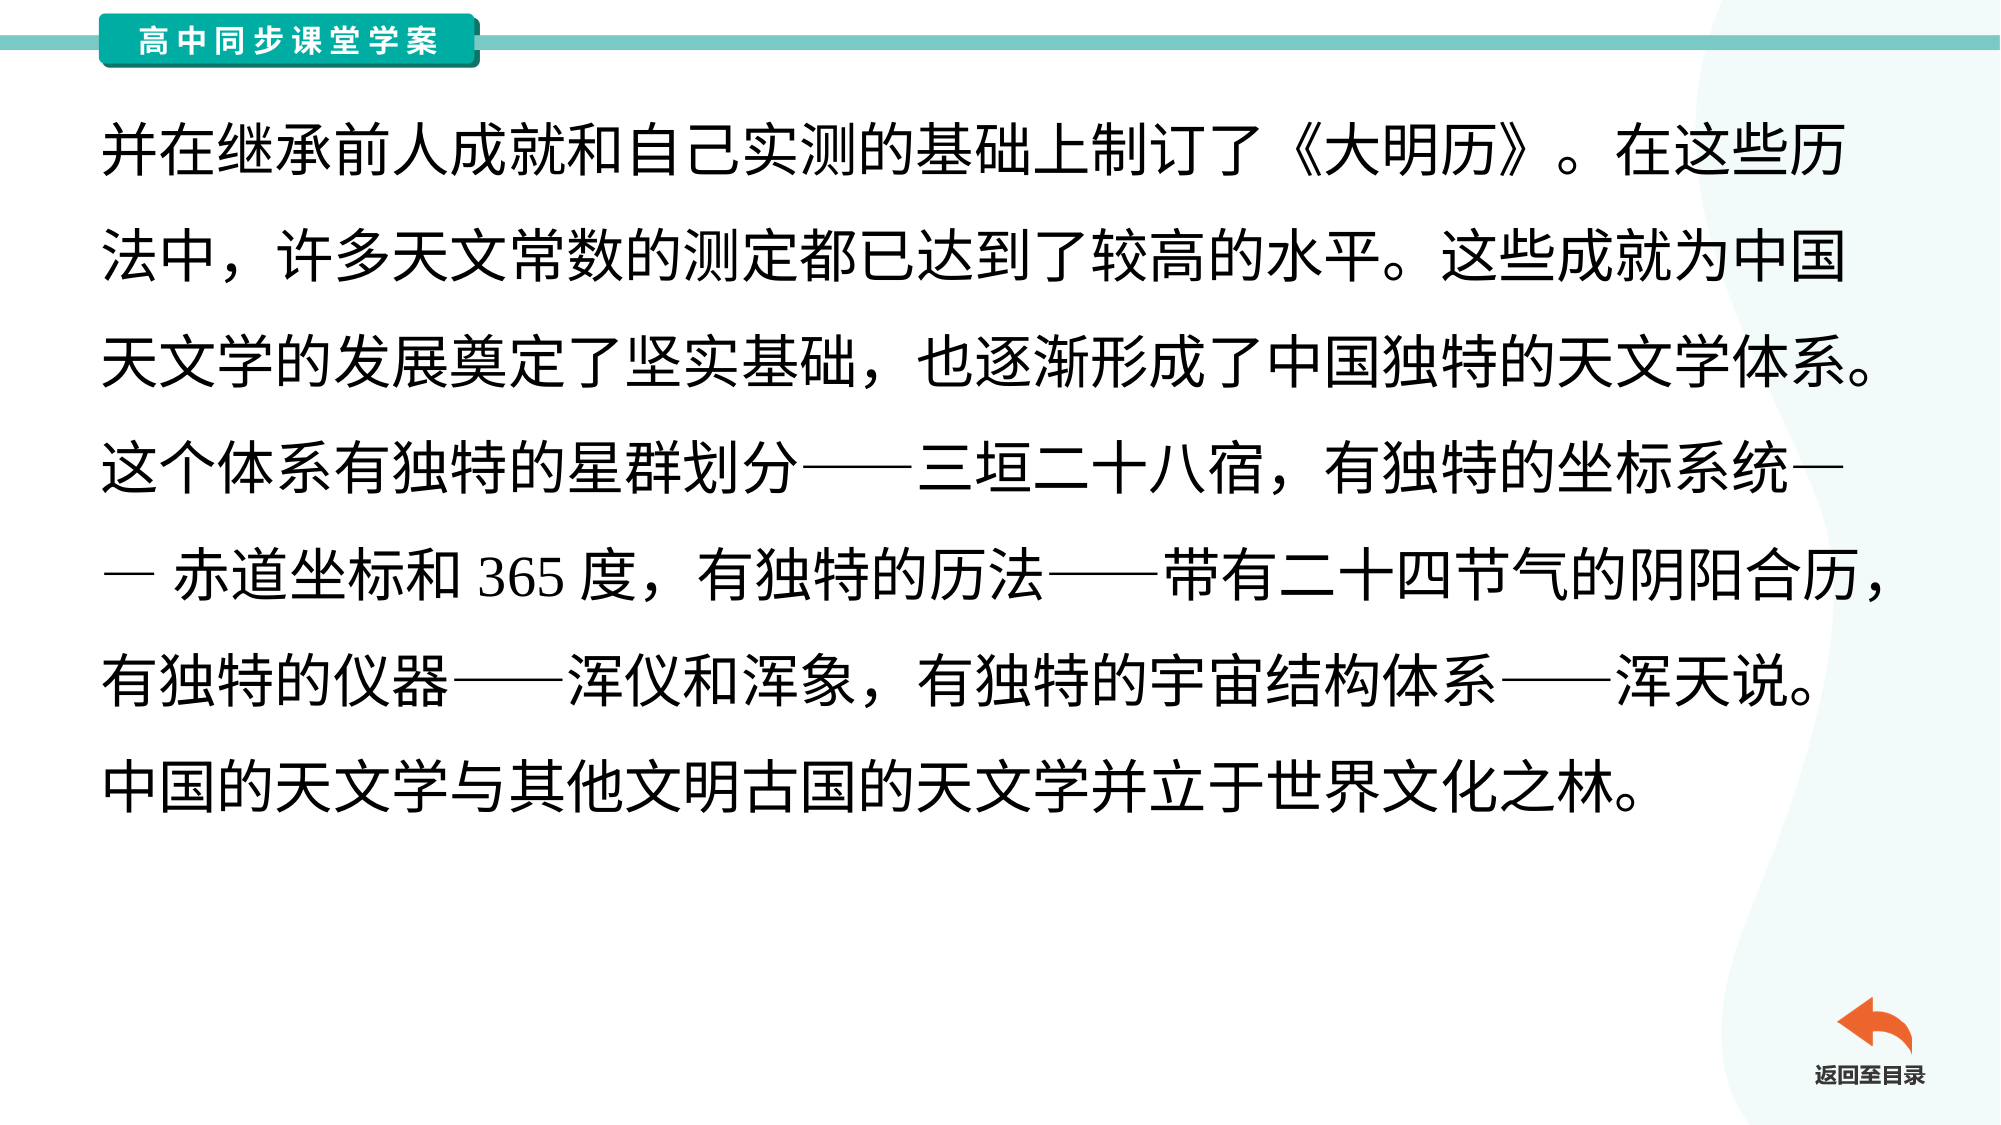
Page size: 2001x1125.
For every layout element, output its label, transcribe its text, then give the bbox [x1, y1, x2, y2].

picture [0, 0, 2000, 1125]
text_box 并在继承前人成就和自己实测的基础上制订了《大明历》。在这些历 法中，许多天文常数的测定都已达到了较高的水平。这些成就为中国 天文学的发展奠定了坚实基础，也逐渐形成了中国独特的天文学体系。 这个体系有独特的星群划分——三垣二十八宿，有独特的坐标系统— —赤道坐标和365度，有独特的历法——带有二十四节气的阴阳合历， 有独特的仪器——浑仪和浑象，有独特的宇宙结构体系——浑天说。 中国的天文学与其他文明古国的天文学并立于世界文化之林。 [100, 76, 1899, 821]
